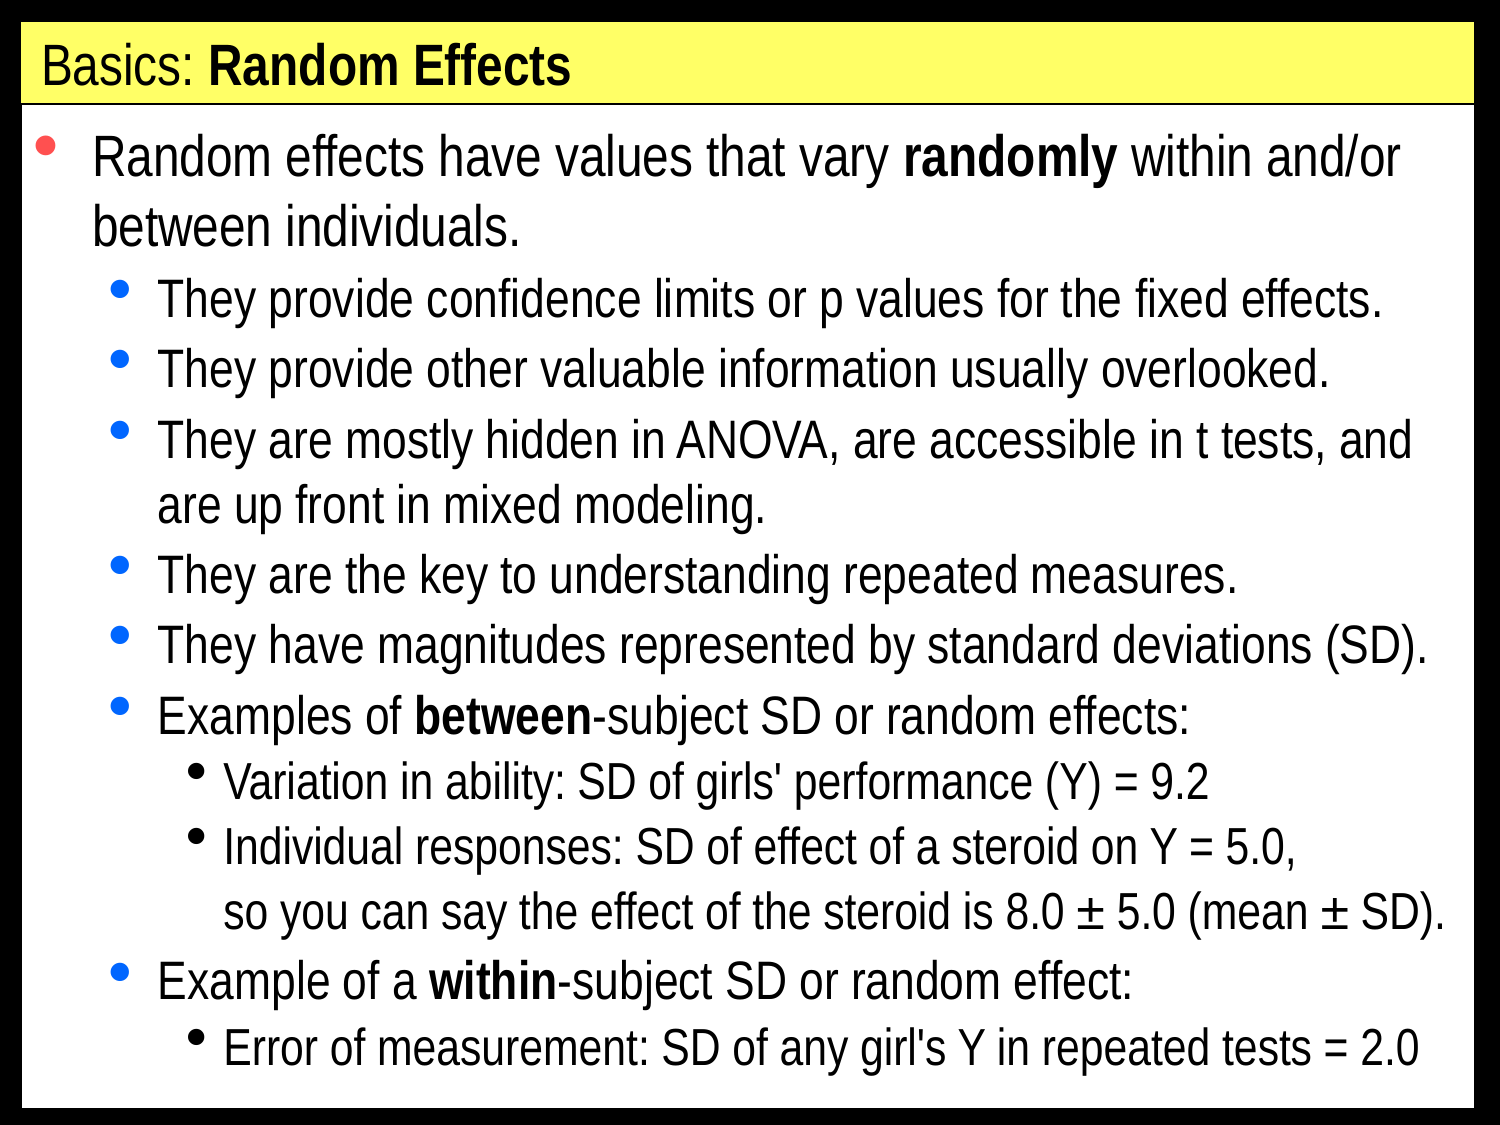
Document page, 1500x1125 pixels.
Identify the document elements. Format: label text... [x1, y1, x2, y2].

title Basics: Random Effects [20, 20, 1476, 103]
list Random effects have values that vary randomly within and/or between individuals. They provide confidence limits or p values for the fixed effects. They provide other valuable information usually overlooked. They are mostly hidden in ANOVA, are accessible in t tests, and are up front in mixed modeling. They are the key to understanding repeated measures. They have magnitudes represented by standard deviations (SD). Examples of between-subject SD or random effects: Variation in ability: SD of girls' performance (Y) = 9.2 Individual responses: SD of effect of a steroid on Y = 5.0, so you can say the effect of the steroid is 8.0 ± 5.0 (mean ± SD). Example of a within-subject SD or random effect: Error of measurement: SD of any girl's Y in repeated tests = 2.0 [20, 103, 1476, 1109]
